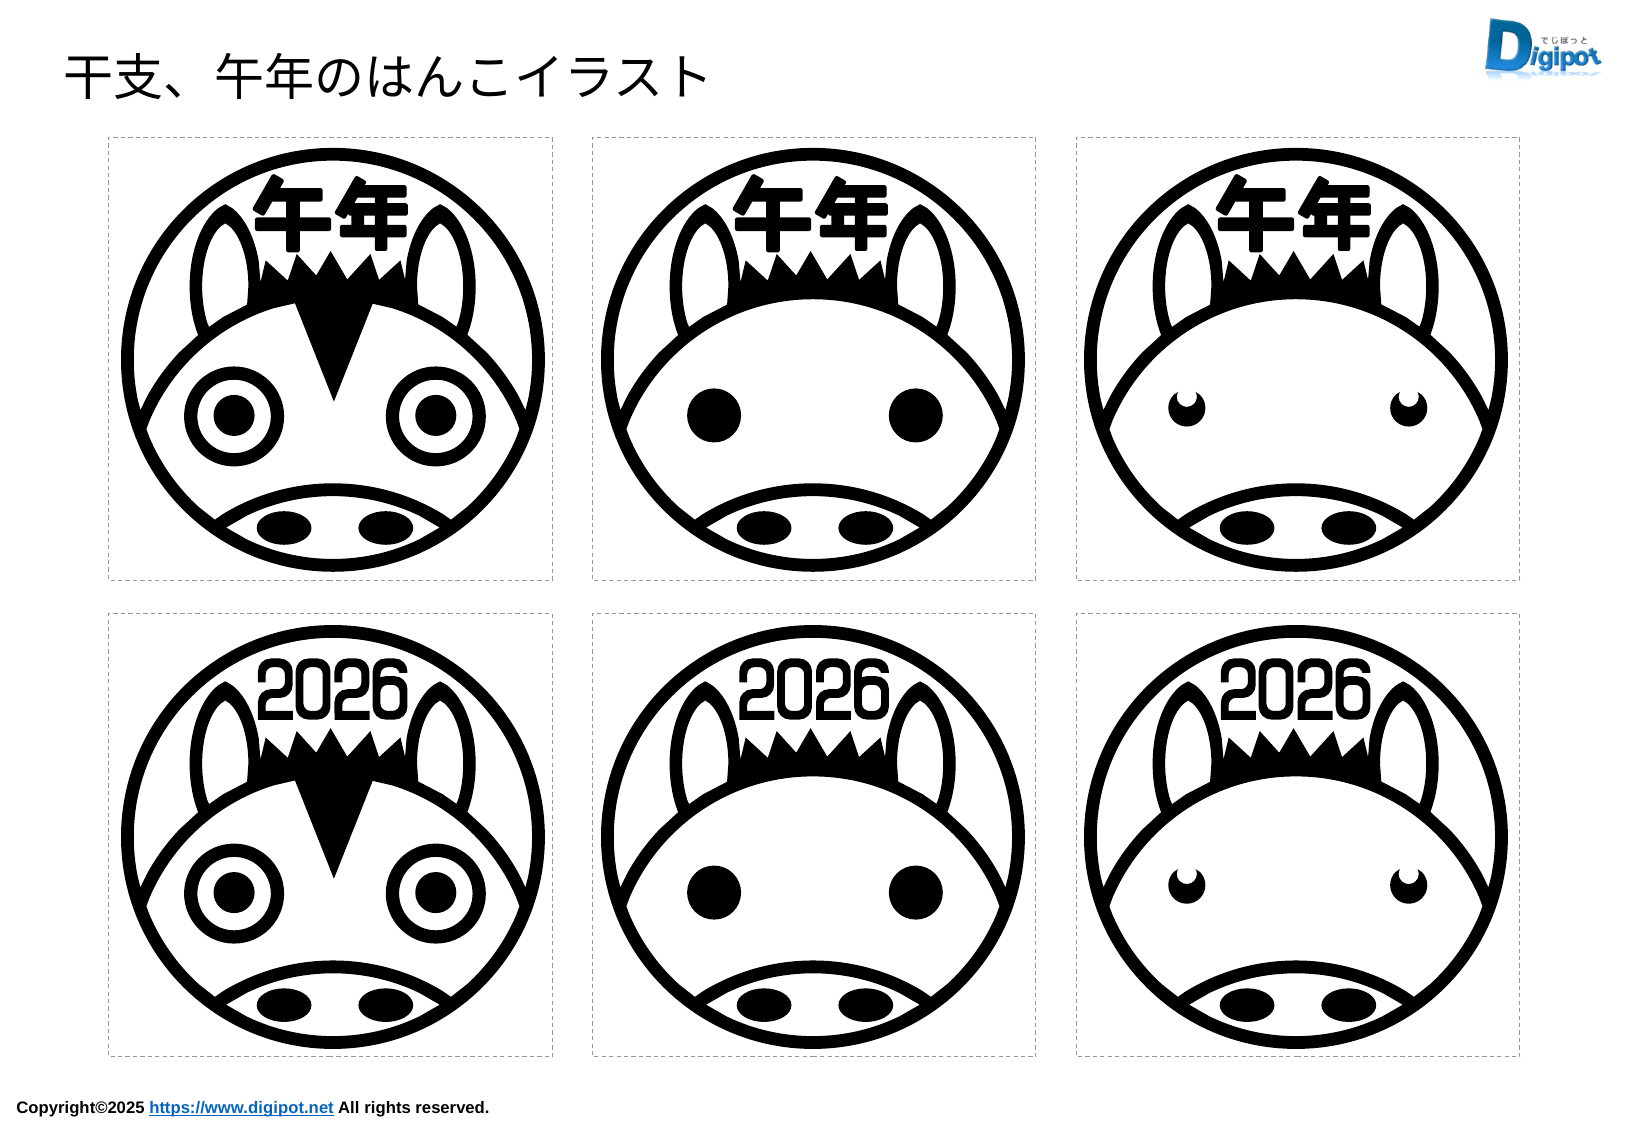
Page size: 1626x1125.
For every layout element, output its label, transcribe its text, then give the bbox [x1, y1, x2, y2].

text_box [119, 624, 546, 1050]
text_box [1082, 146, 1509, 573]
text_box [599, 624, 1026, 1050]
text_box [119, 146, 546, 573]
text_box [599, 146, 1026, 573]
picture [1485, 18, 1602, 82]
text_box 干支、午年のはんこイラスト [49, 38, 728, 113]
text_box [1082, 624, 1509, 1050]
